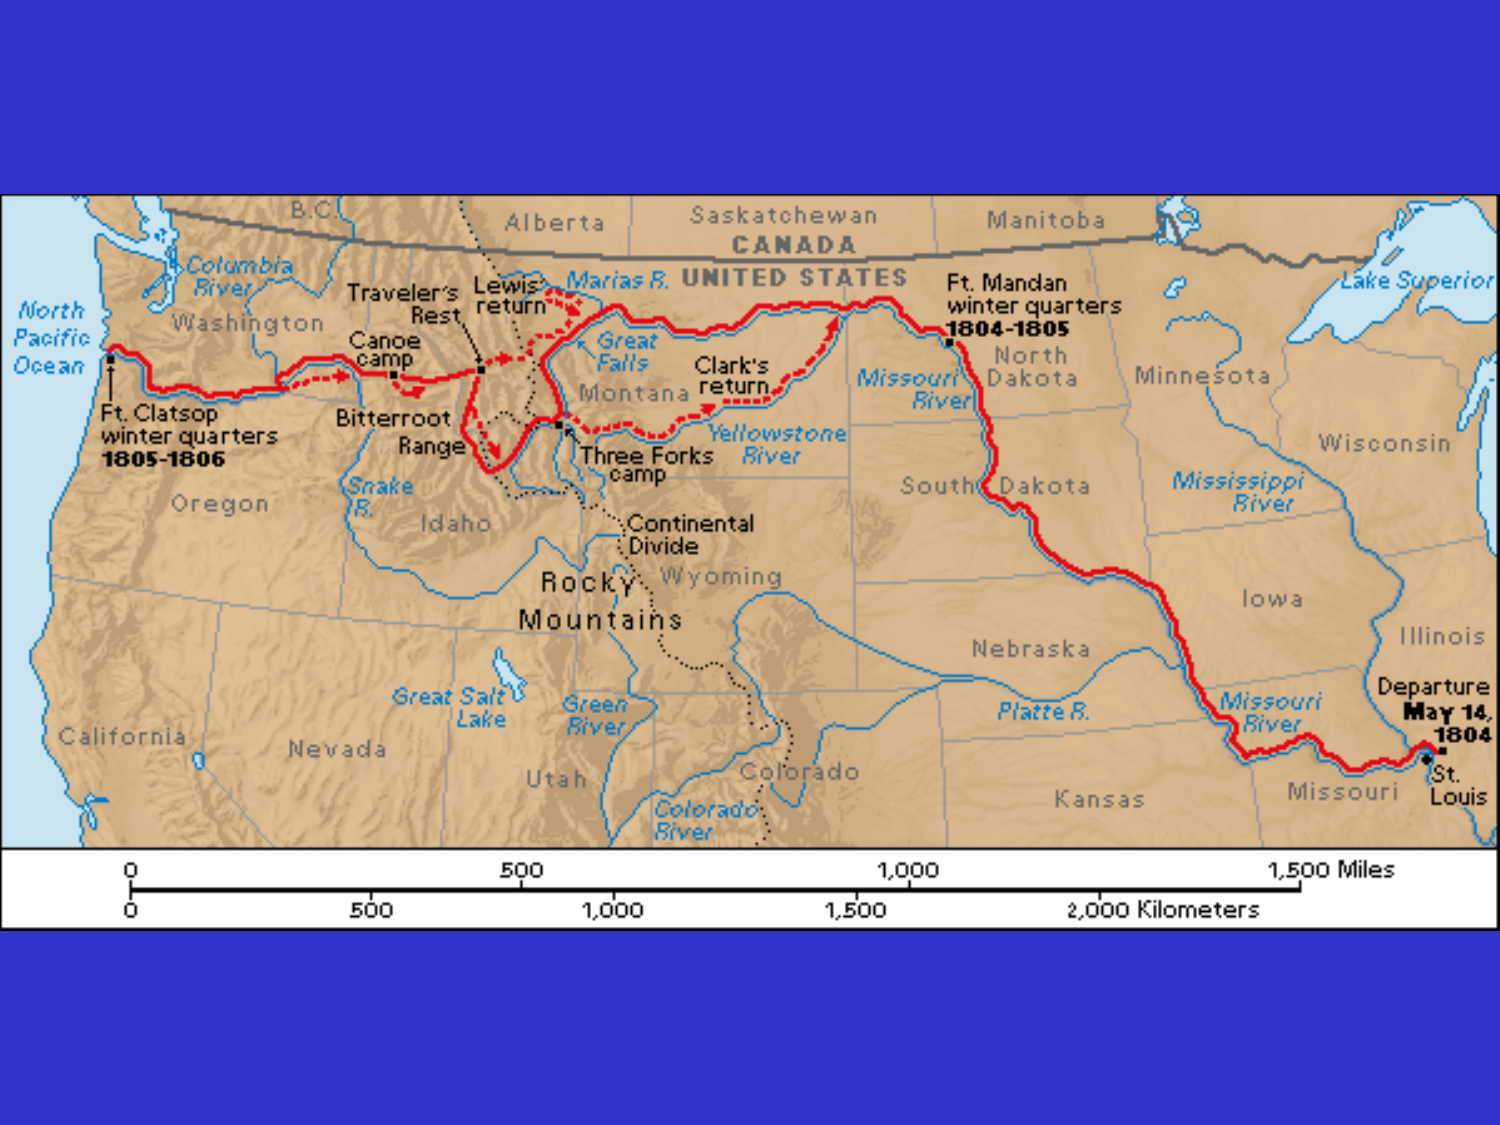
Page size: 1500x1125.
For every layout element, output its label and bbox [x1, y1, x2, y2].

picture [0, 193, 1500, 931]
